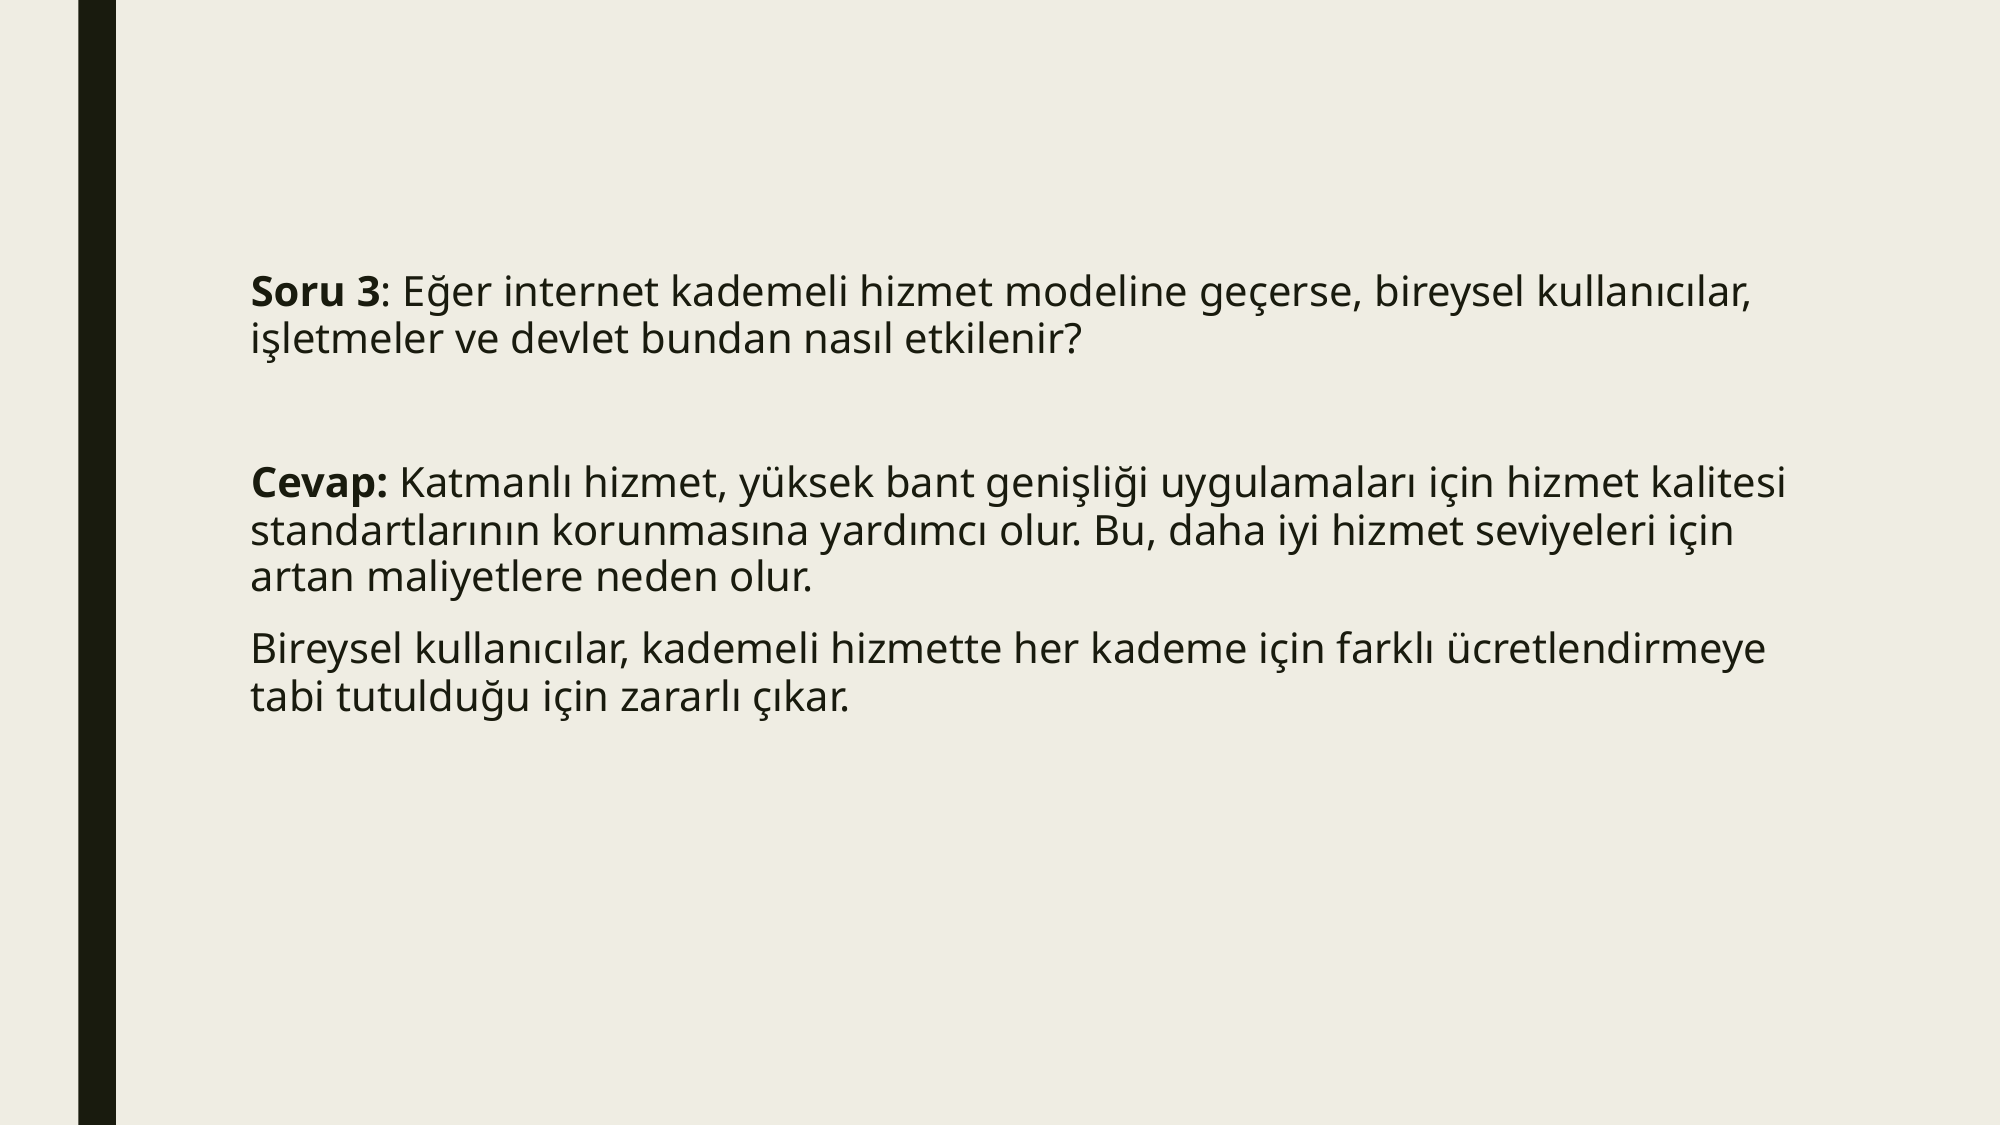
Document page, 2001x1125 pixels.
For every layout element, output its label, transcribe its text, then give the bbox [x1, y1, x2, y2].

list Soru 3: Eğer internet kademeli hizmet modeline geçerse, bireysel kullanıcılar, işletmeler ve devlet bundan nasıl etkilenir? Cevap: Katmanlı hizmet, yüksek bant genişliği uygulamaları için hizmet kalitesi standartlarının korunmasına yardımcı olur. Bu, daha iyi hizmet seviyeleri için artan maliyetlere neden olur. Bireysel kullanıcılar, kademeli hizmette her kademe için farklı ücretlendirmeye tabi tutulduğu için zararlı çıkar. [235, 261, 1811, 850]
